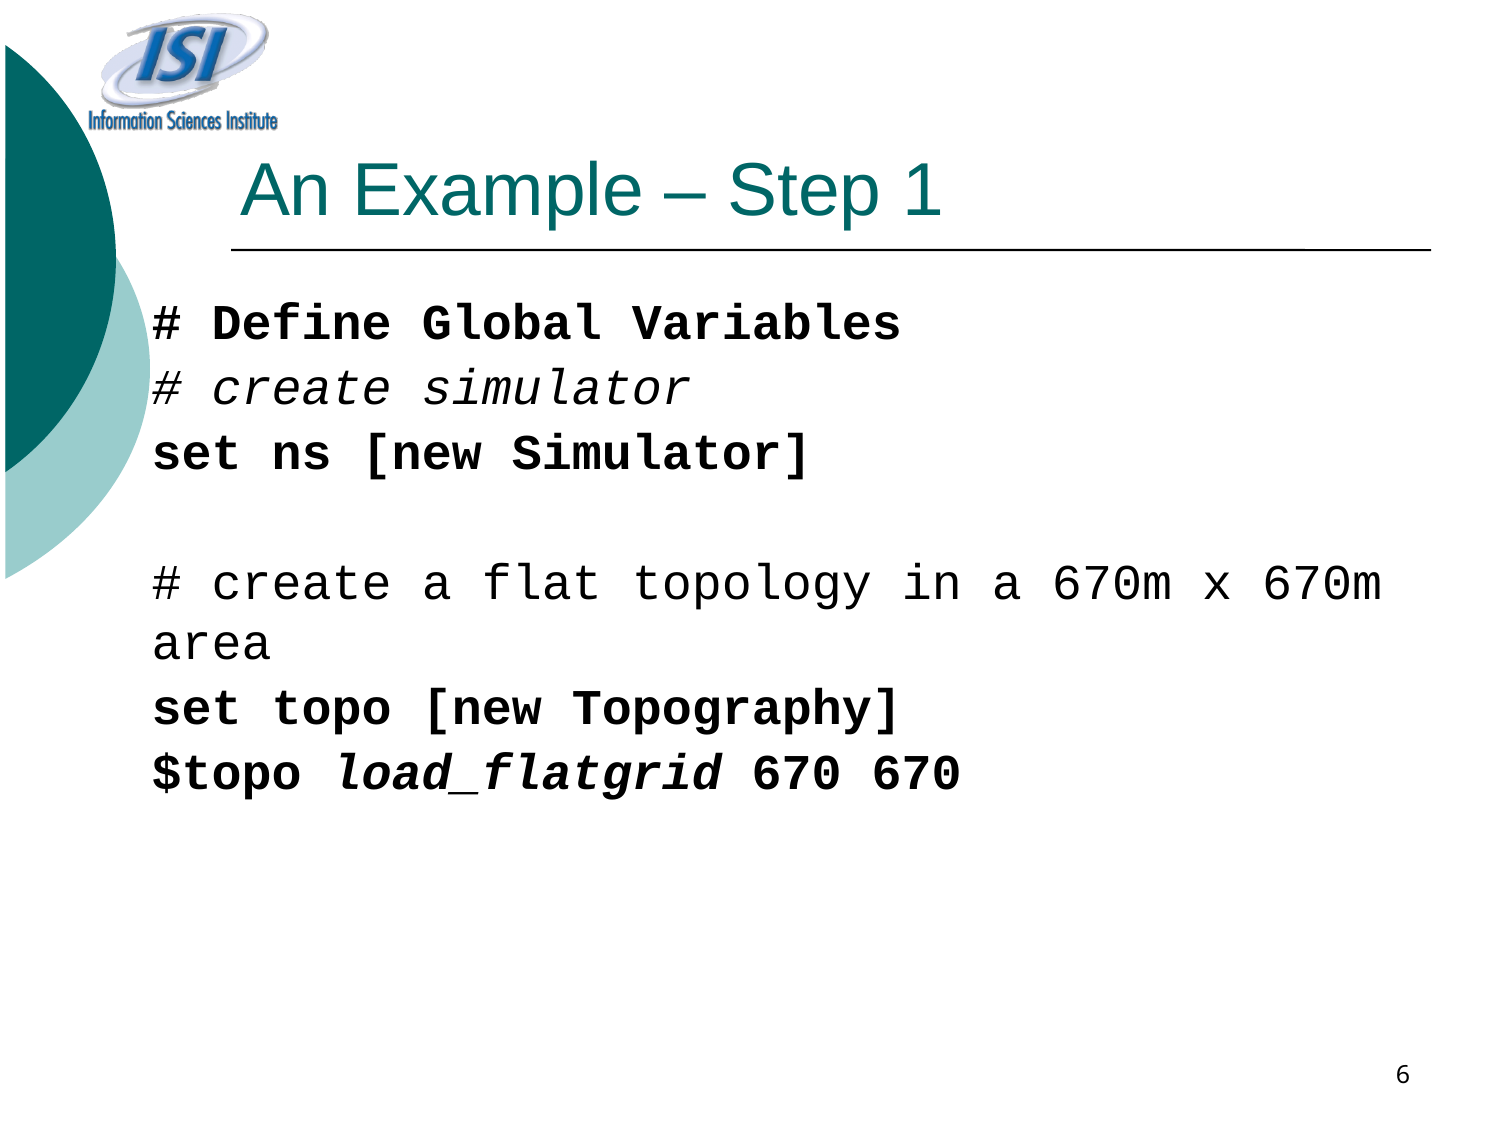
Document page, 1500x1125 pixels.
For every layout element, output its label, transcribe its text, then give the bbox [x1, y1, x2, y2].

title An Example – Step 1 [224, 49, 1425, 238]
text_box # Define Global Variables # create simulator set ns [new Simulator] # create a flat topology in a 670m x 670m area set topo [new Topography] $topo load_flatgrid 670 670 [136, 281, 1444, 807]
slide_number 6 [1074, 1024, 1426, 1101]
picture [50, 0, 314, 135]
